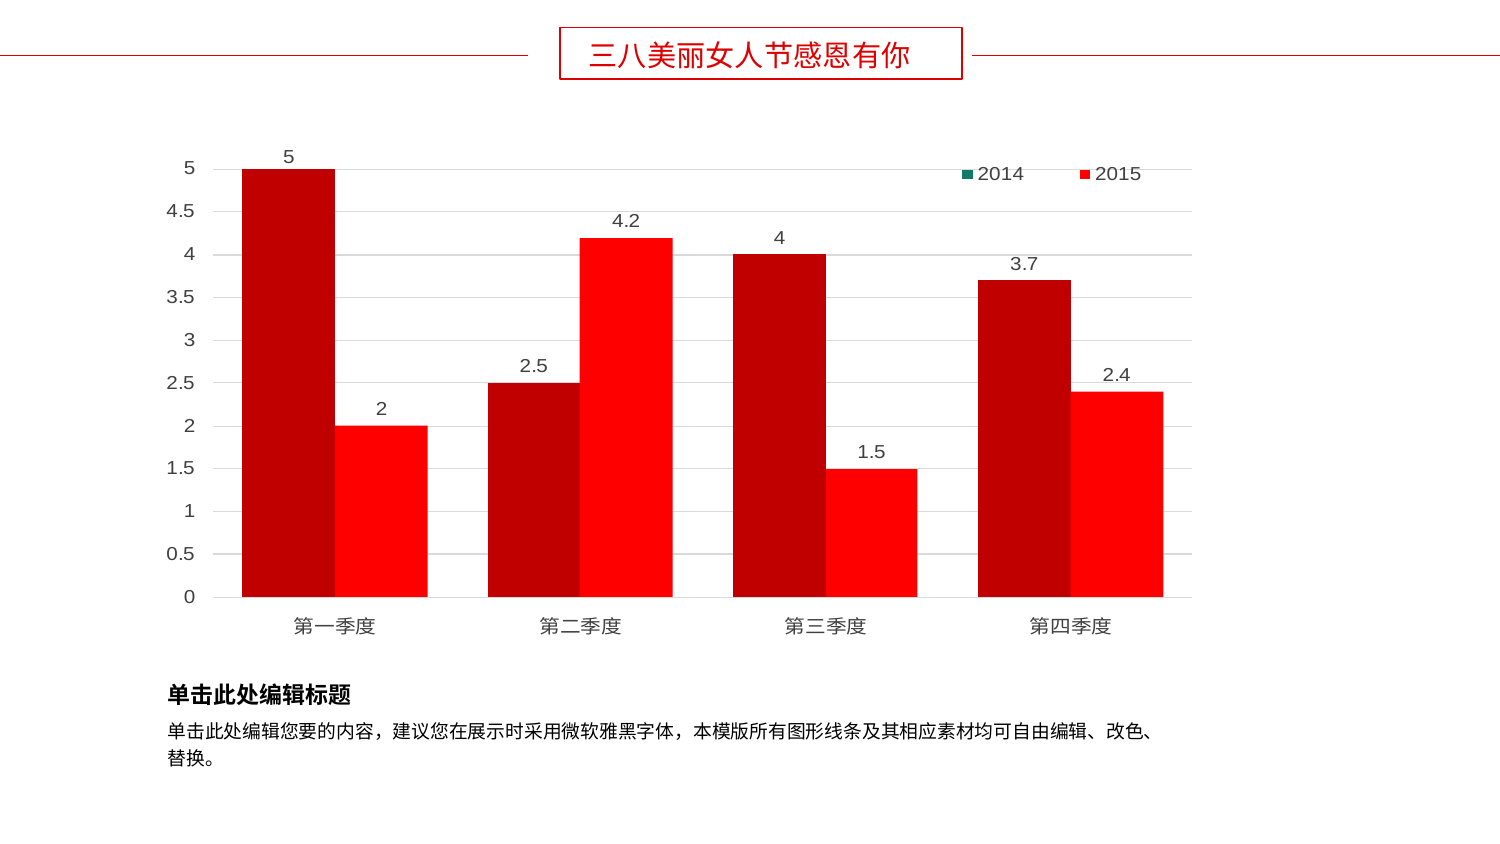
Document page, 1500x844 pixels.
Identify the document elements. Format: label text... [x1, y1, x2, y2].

text_box 单击此处编辑标题 [156, 672, 422, 714]
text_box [136, 136, 1408, 663]
text_box 单击此处编辑您要的内容，建议您在展示时采用微软雅黑字体，本模版所有图形线条及其相应素材均可自由编辑、改色、替换。 [156, 709, 1187, 775]
text_box [560, 27, 963, 80]
